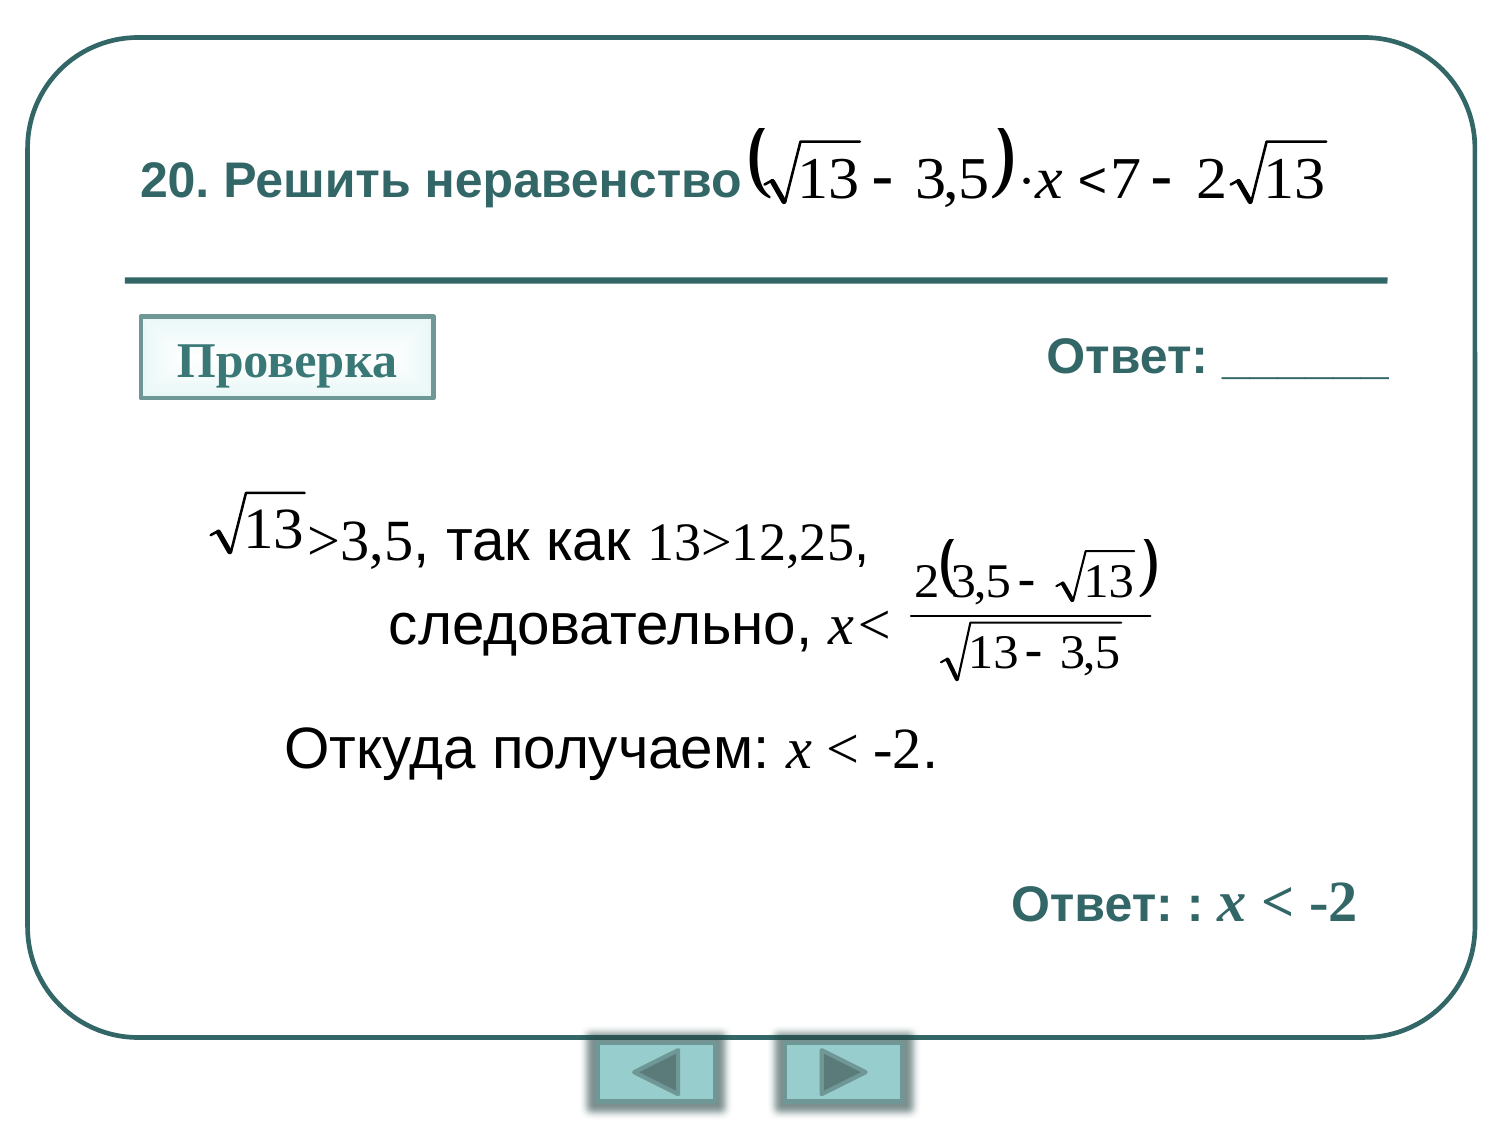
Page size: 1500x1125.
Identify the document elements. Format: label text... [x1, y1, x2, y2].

text_box Проверка [139, 314, 436, 400]
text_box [902, 538, 1161, 693]
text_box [737, 128, 1076, 224]
text_box [595, 1041, 717, 1104]
text_box Ответ: : x < -2 [996, 855, 1411, 942]
text_box Ответ: ______ [1031, 316, 1446, 403]
title 20. Решить неравенство < [124, 87, 1388, 276]
text_box [783, 1041, 904, 1104]
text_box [1101, 128, 1341, 219]
text_box >3,5, так как 13>12,25, следовательно, x< [292, 480, 1196, 664]
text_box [198, 480, 317, 569]
text_box Откуда получаем: x < -2. [269, 703, 985, 788]
